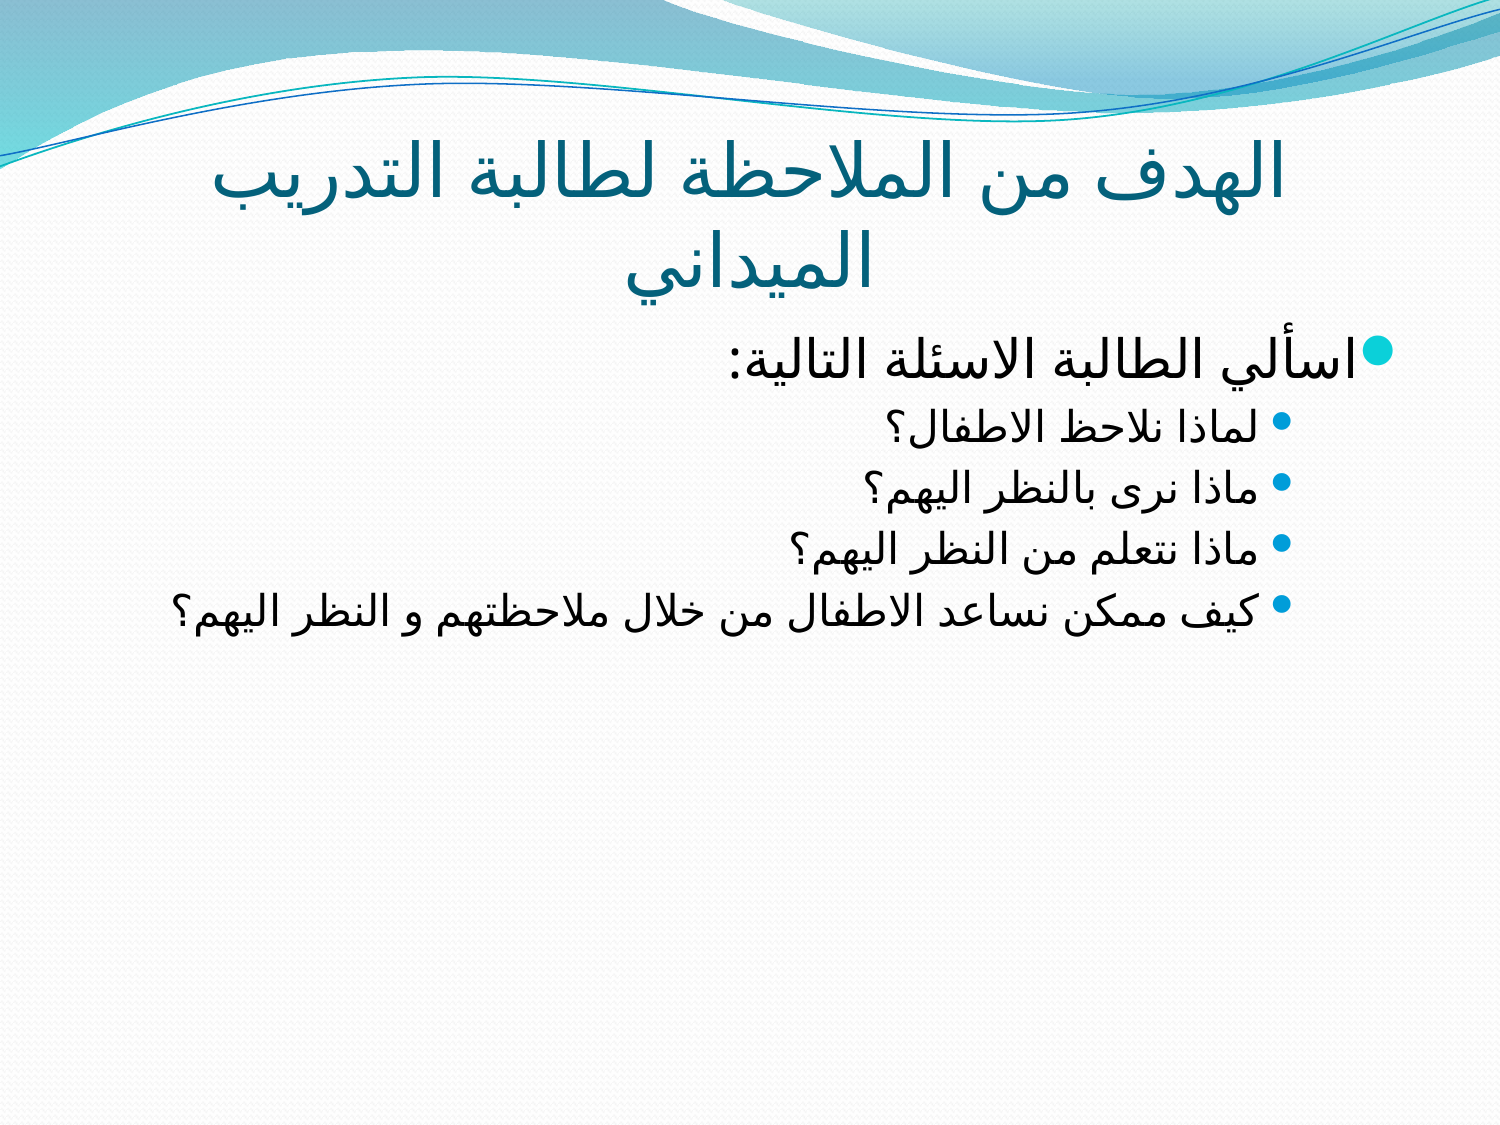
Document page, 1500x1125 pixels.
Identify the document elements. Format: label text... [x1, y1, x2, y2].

list اسألي الطالبة الاسئلة التالية: لماذا نلاحظ الاطفال؟ ماذا نرى بالنظر اليهم؟ ماذا نتعلم من النظر اليهم؟ كيف ممكن نساعد الاطفال من خلال ملاحظتهم و النظر اليهم؟ [75, 317, 1425, 1038]
title الهدف من الملاحظة لطالبة التدريب الميداني [75, 115, 1425, 303]
